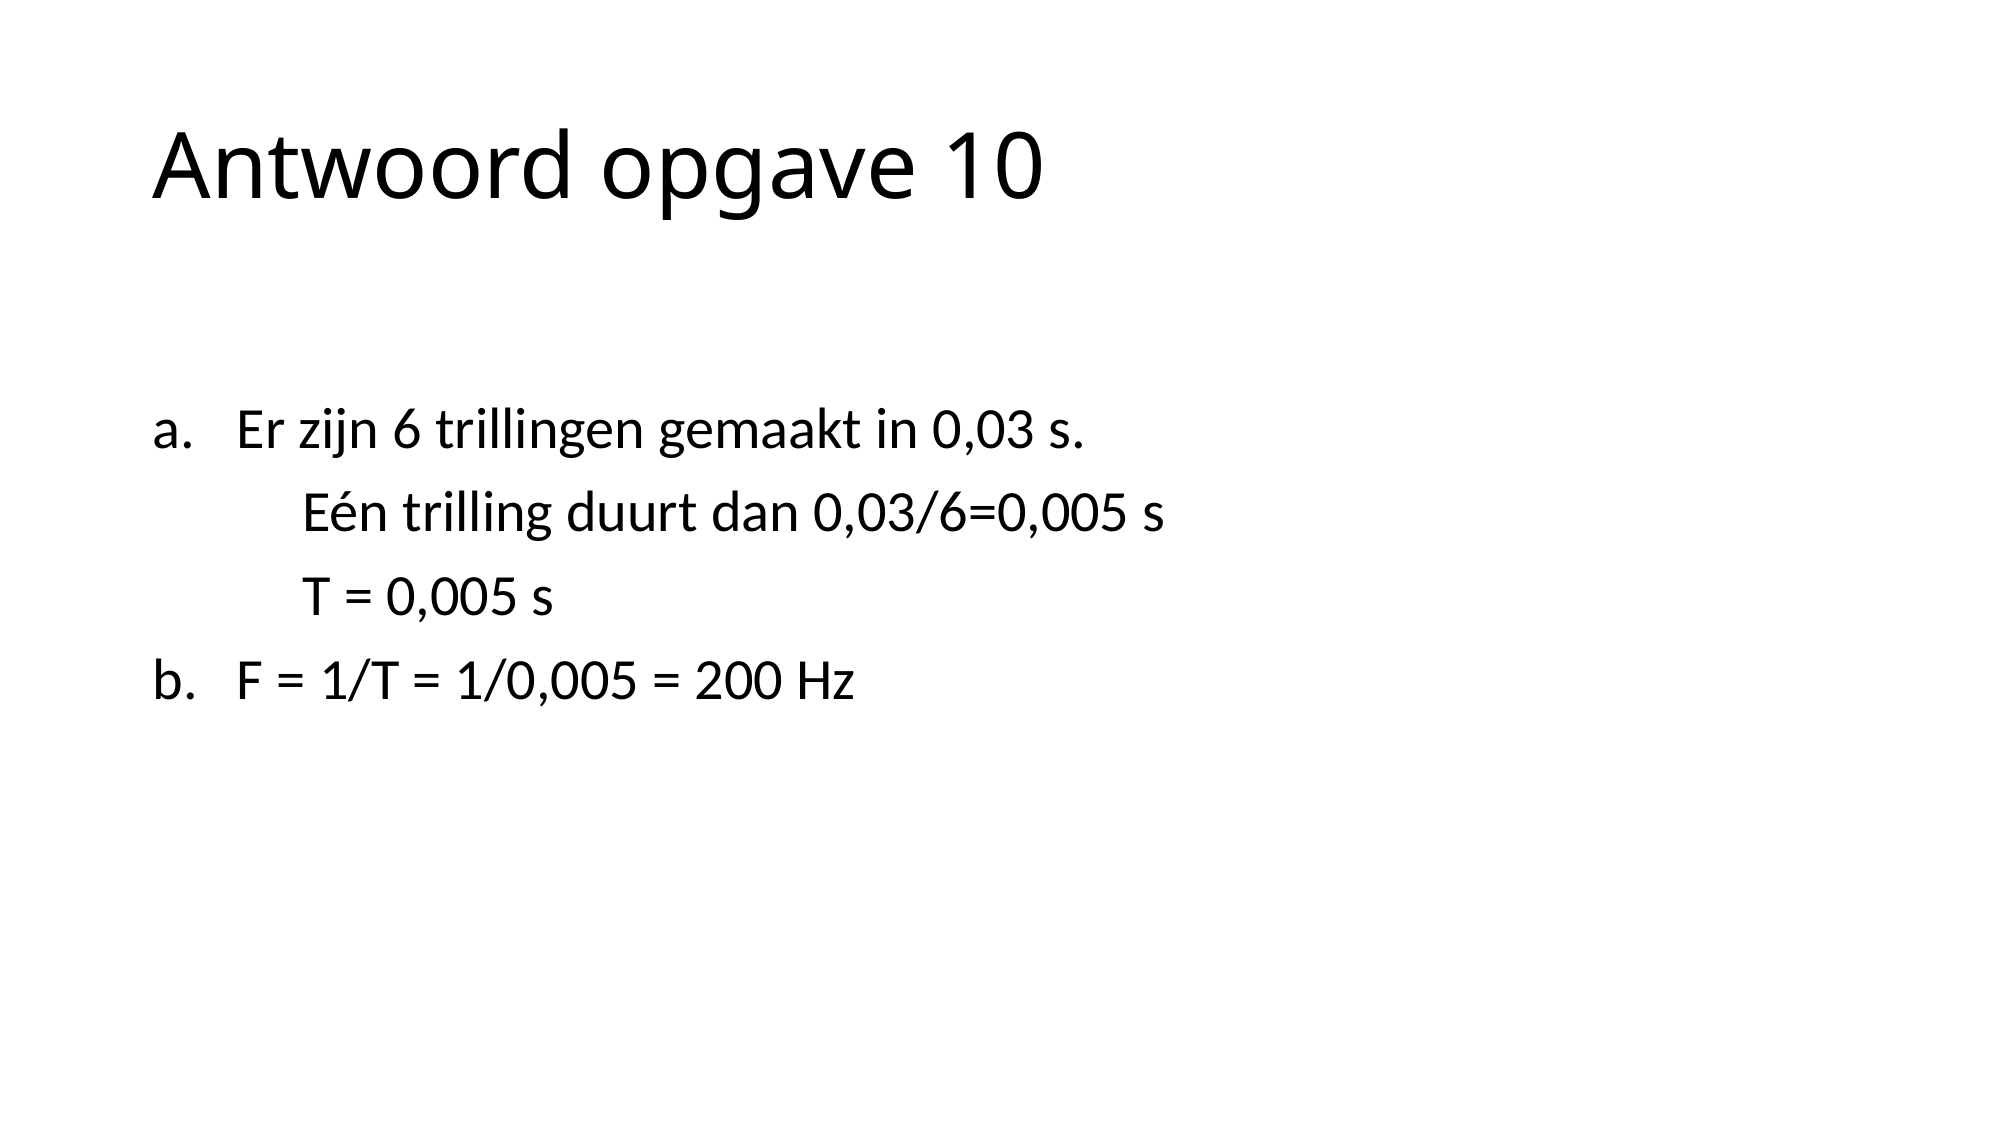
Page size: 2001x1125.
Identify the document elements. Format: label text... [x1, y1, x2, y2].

list Er zijn 6 trillingen gemaakt in 0,03 s. Eén trilling duurt dan 0,03/6=0,005 s T = 0,005 s F = 1/T = 1/0,005 = 200 Hz [137, 299, 1863, 1014]
title Antwoord opgave 10 [137, 59, 1863, 278]
